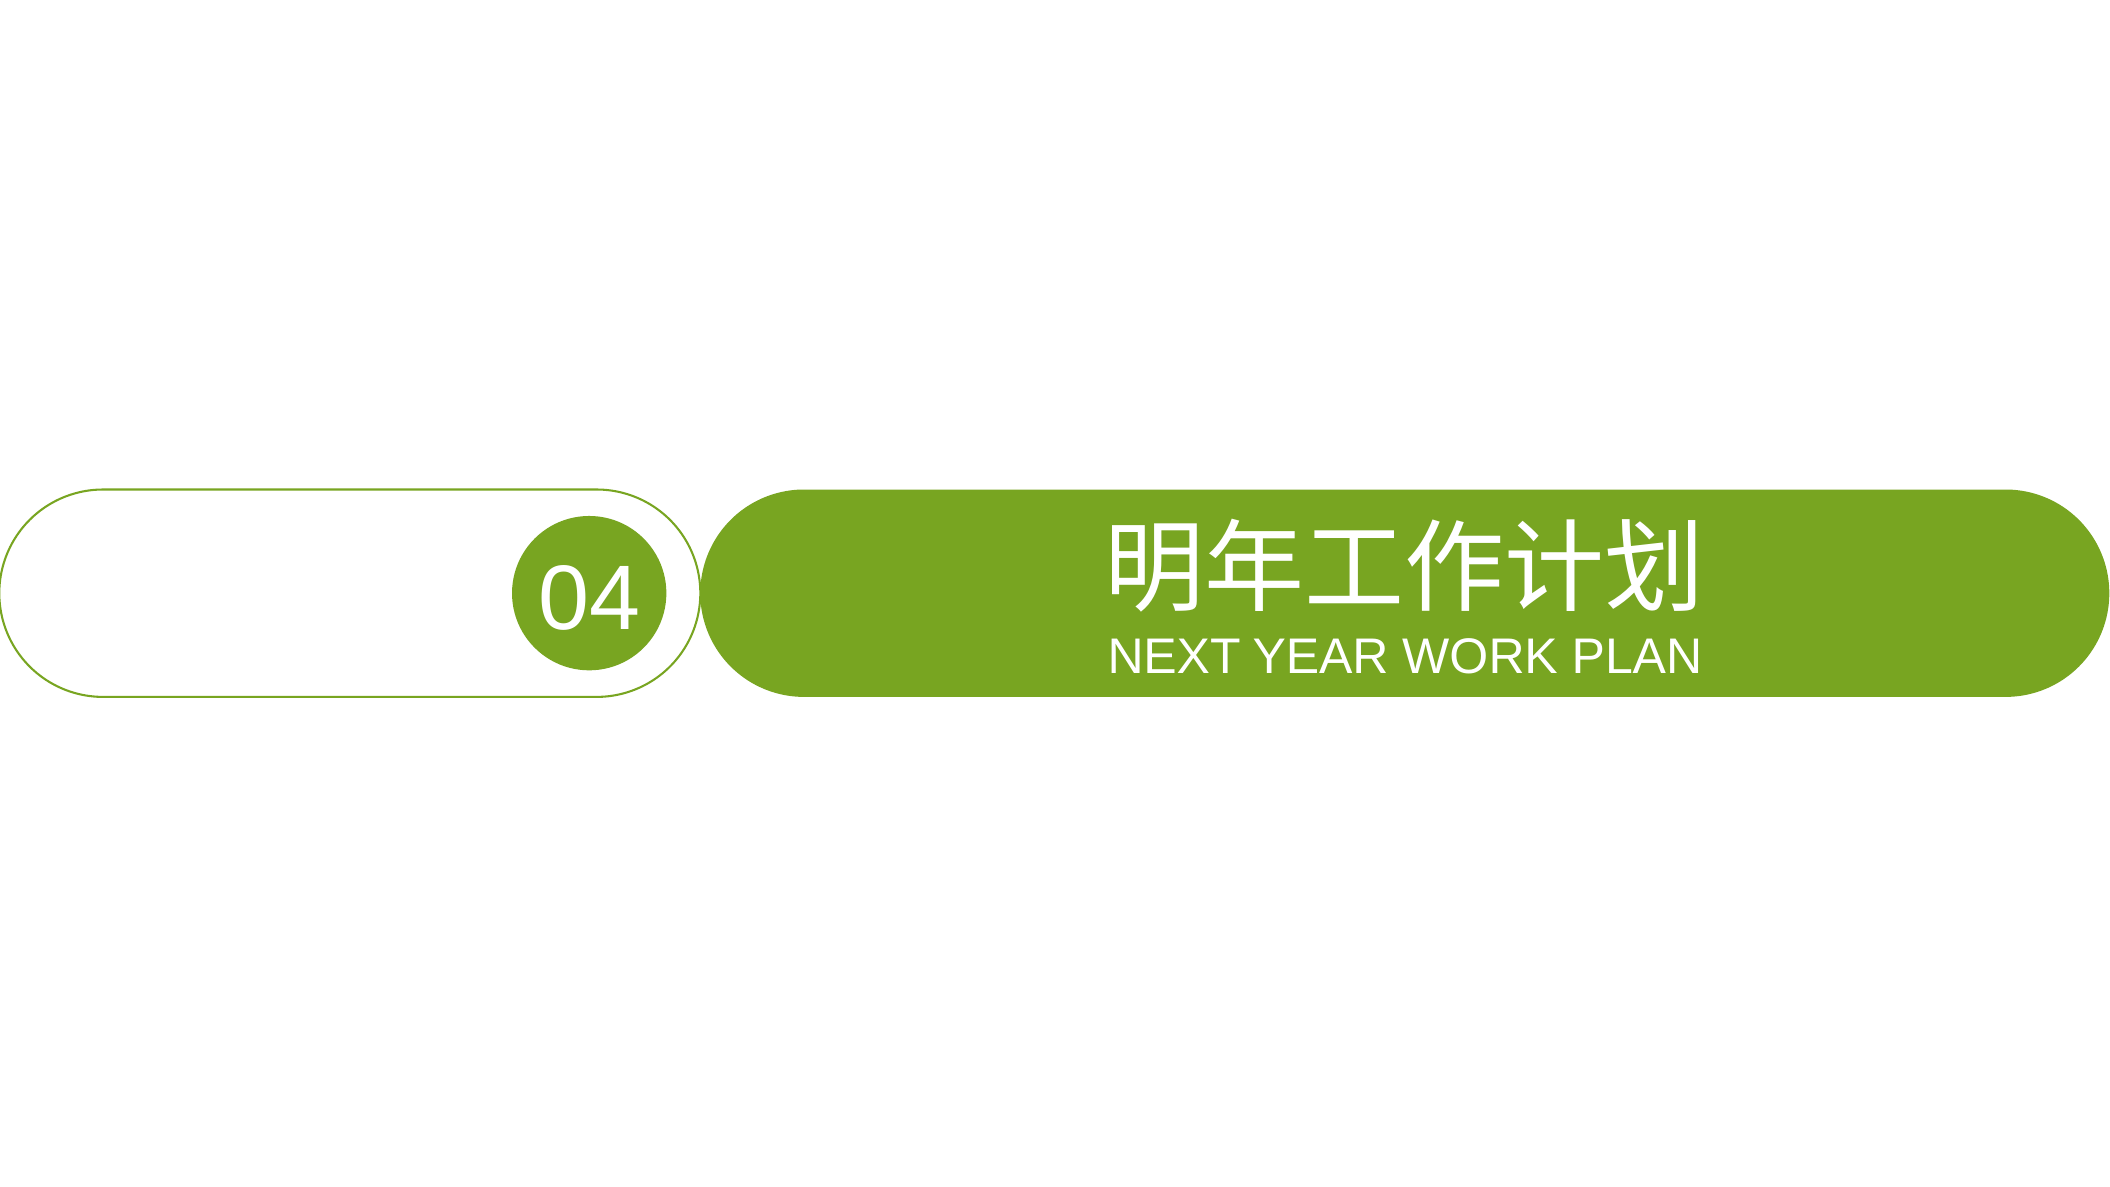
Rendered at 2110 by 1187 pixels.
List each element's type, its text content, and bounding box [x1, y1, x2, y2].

text_box [699, 488, 2110, 698]
text_box [0, 488, 700, 698]
text_box 04 [510, 514, 668, 672]
